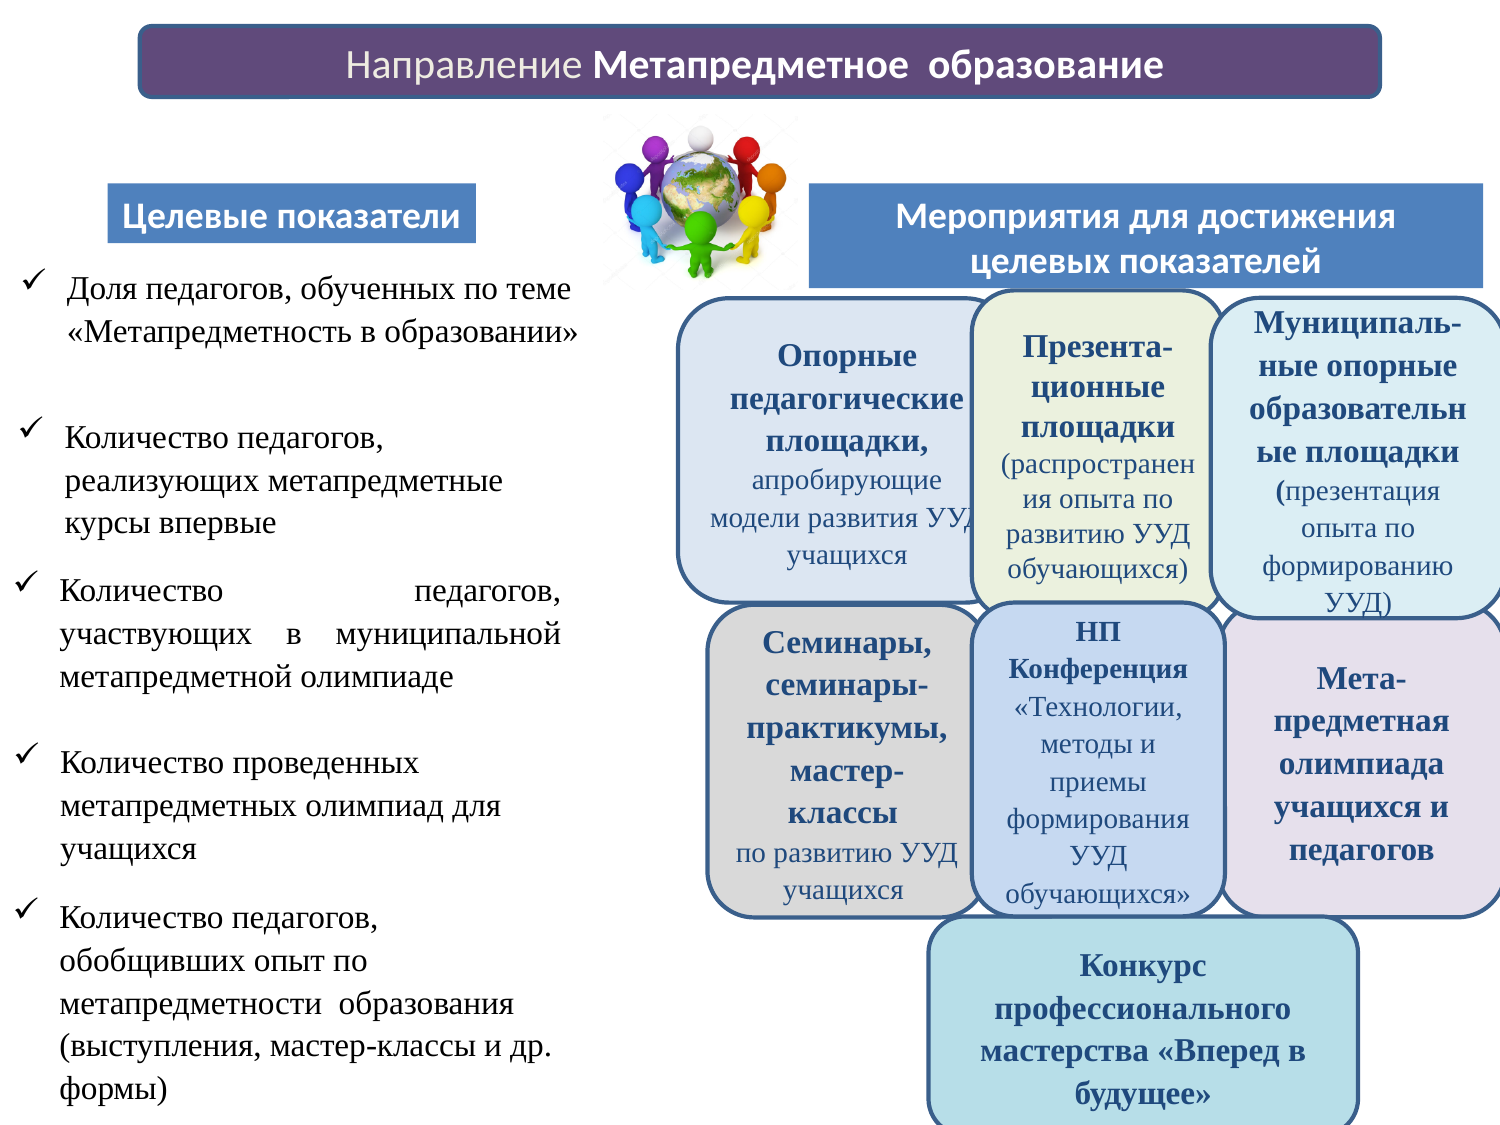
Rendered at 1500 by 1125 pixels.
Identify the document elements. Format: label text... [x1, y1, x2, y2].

text_box Презента-ционные площадки (распространения опыта по развитию УУД обучающихся) [969, 288, 1222, 610]
text_box Мета-предметная олимпиада учащихся и педагогов [1223, 610, 1500, 920]
text_box Направление Метапредметное образование [137, 23, 1383, 100]
text_box Количество проведенных метапредметных олимпиад для учащихся [0, 730, 578, 874]
text_box Количество педагогов, обобщивших опыт по метапредметности образования (выступления, мастер-классы и др. формы) [0, 885, 577, 1114]
text_box Количество педагогов, реализующих метапредметные курсы впервые [2, 404, 575, 548]
text_box Мероприятия для достижения целевых показателей [808, 183, 1484, 289]
text_box НП Конференция «Технологии, методы и приемы формирования УУД обучающихся» [969, 600, 1228, 919]
text_box Семинары, семинары-практикумы, мастер-классы по развитию УУД учащихся [705, 602, 978, 920]
picture [603, 114, 798, 290]
text_box Конкурс профессионального мастерства «Вперед в будущее» [926, 914, 1361, 1125]
text_box Муниципаль-ные опорные образовательные площадки (презентация опыта по формированию УУД) [1208, 295, 1500, 621]
text_box Опорные педагогические площадки, апробирующие модели развития УУД учащихся [675, 296, 984, 605]
text_box Количество педагогов, участвующих в муниципальной метапредметной олимпиаде [0, 558, 577, 701]
text_box Доля педагогов, обученных по теме «Метапредметность в образовании» [5, 256, 596, 357]
text_box Целевые показатели [107, 183, 476, 244]
